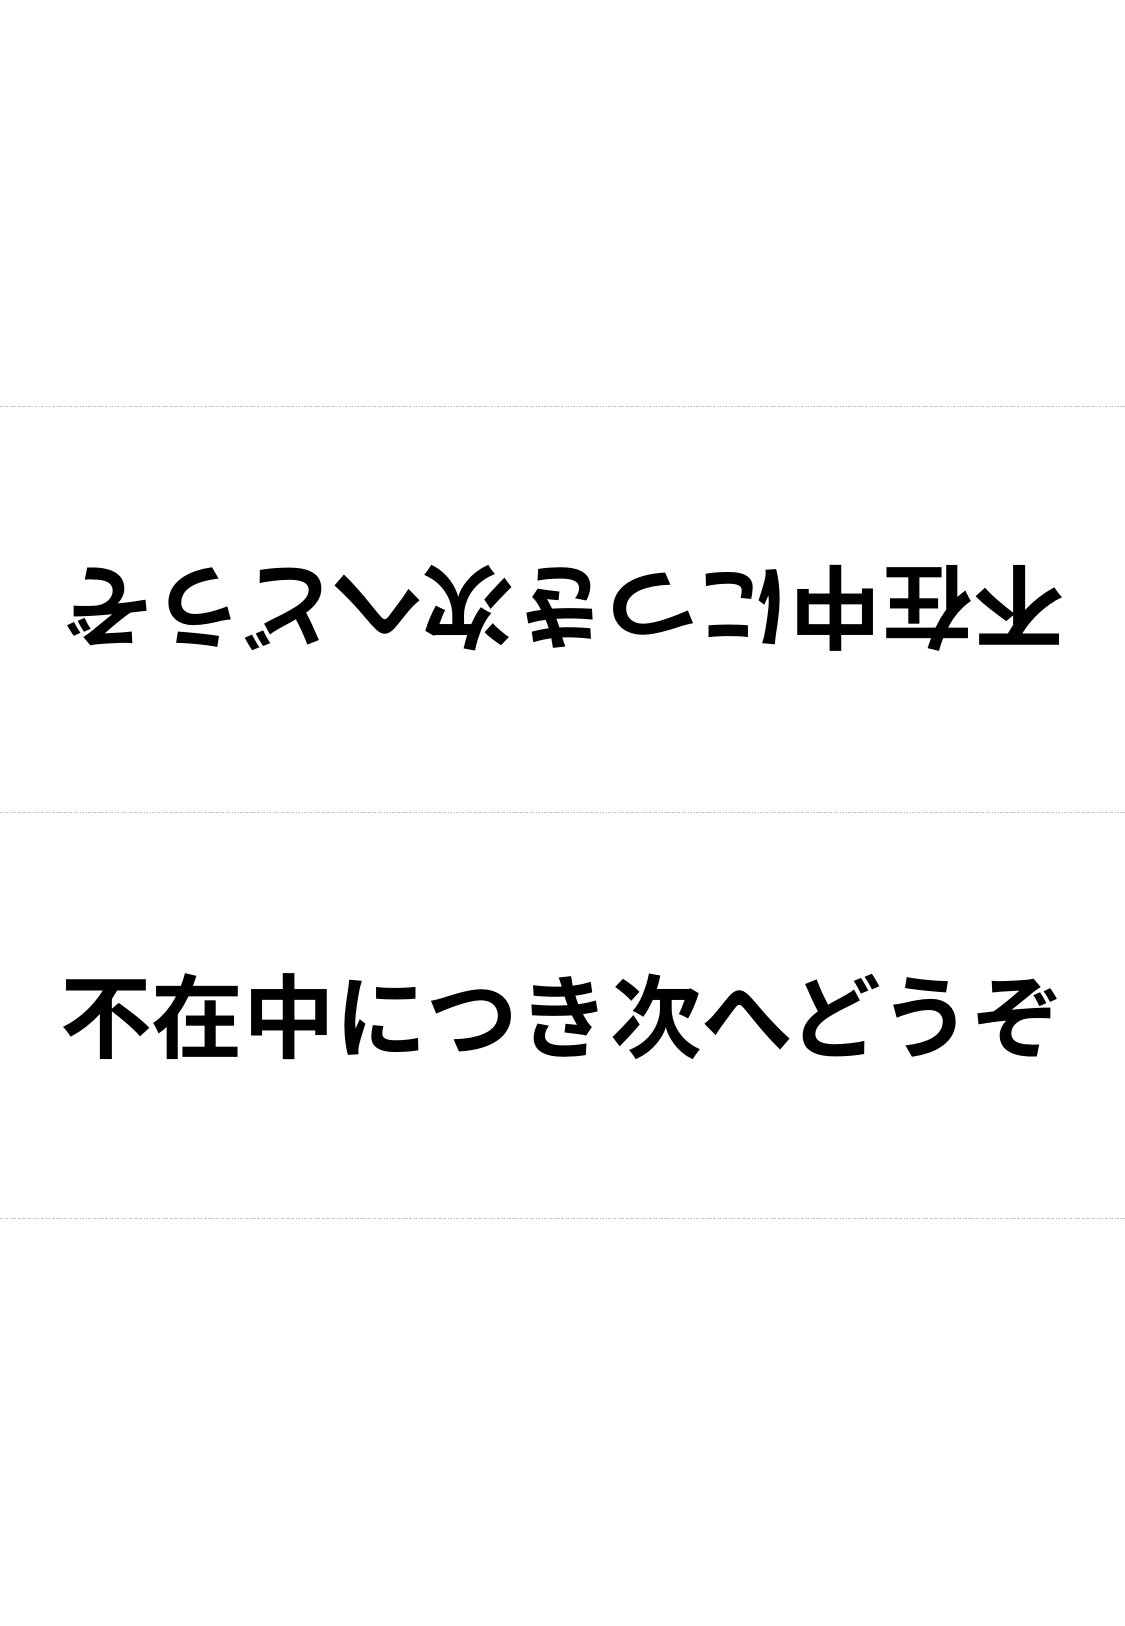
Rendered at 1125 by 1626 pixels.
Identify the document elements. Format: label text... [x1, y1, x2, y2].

text_box 不在中につき次へどうぞ [45, 952, 1080, 1078]
text_box 不在中につき次へどうぞ [45, 547, 1080, 673]
